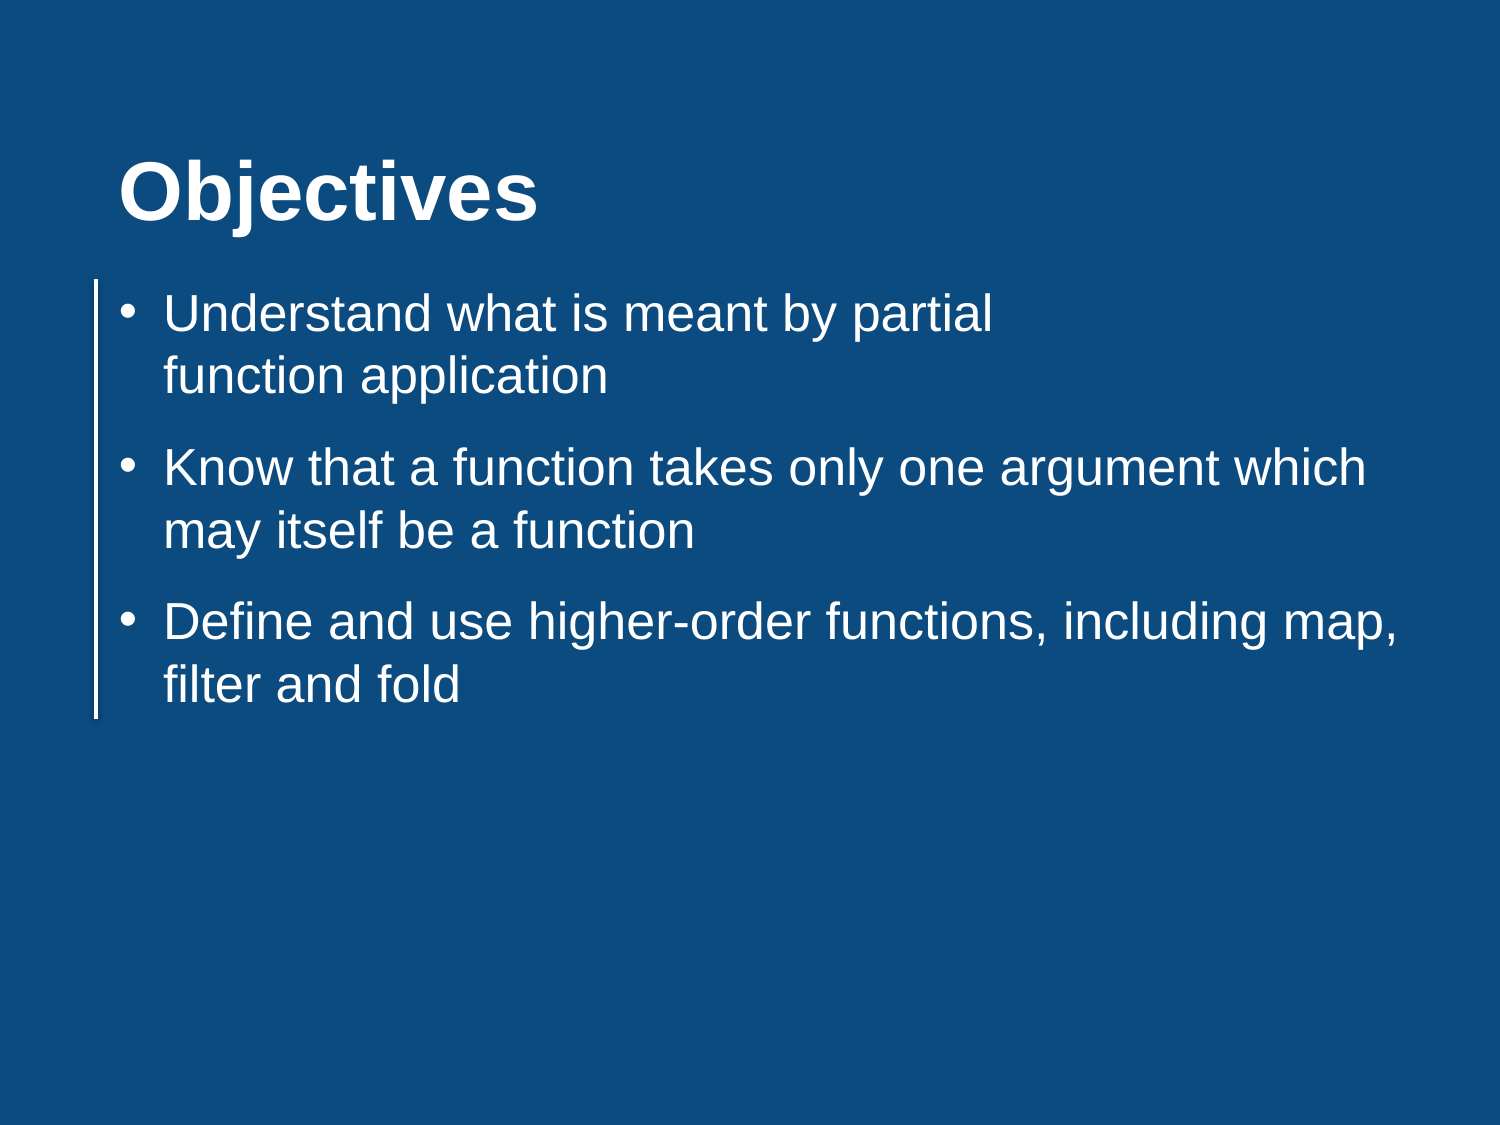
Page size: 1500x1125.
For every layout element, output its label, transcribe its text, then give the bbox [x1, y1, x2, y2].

list Objectives [118, 148, 1401, 259]
list Understand what is meant by partial function application Know that a function takes only one argument which may itself be a function Define and use higher-order functions, including map, filter and fold [118, 279, 1409, 1087]
